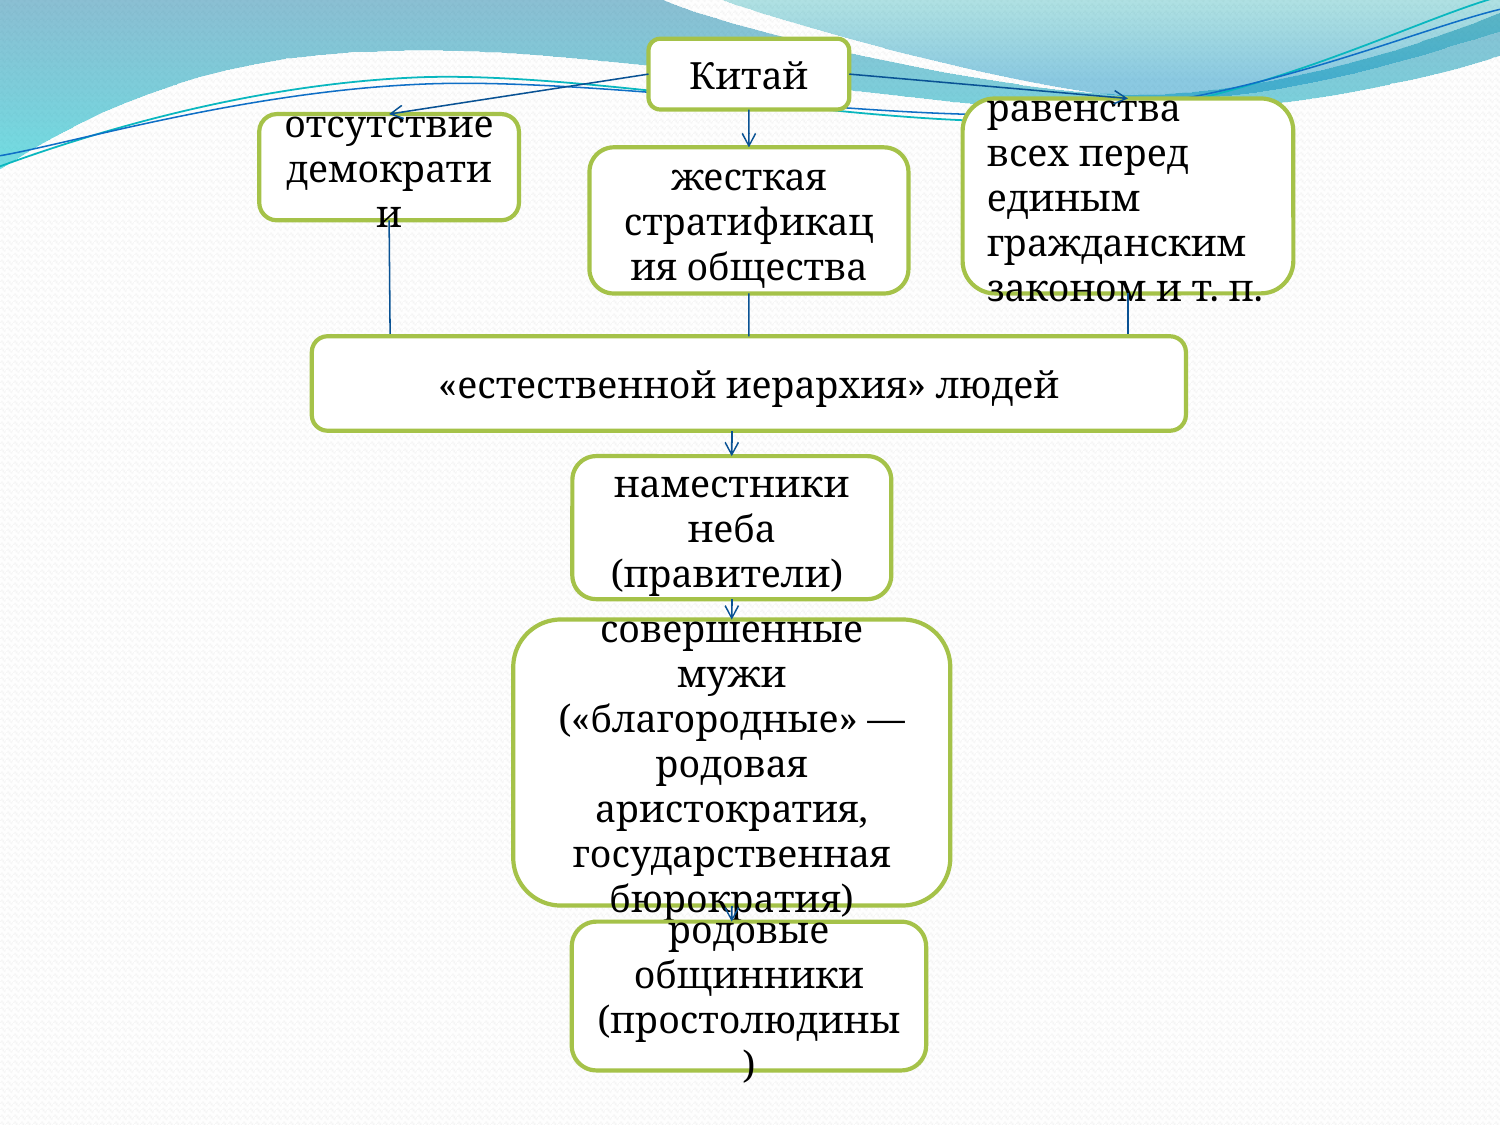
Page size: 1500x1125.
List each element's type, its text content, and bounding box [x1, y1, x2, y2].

text_box совершенные мужи («благородные» — родовая аристократия, государственная бюрократия) [511, 617, 953, 908]
text_box равенства всех перед единым гражданским законом и т. п. [960, 96, 1296, 296]
text_box жесткая стратификация общества [587, 145, 911, 296]
text_box Китай [646, 36, 852, 112]
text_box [849, 73, 1129, 99]
text_box отсутствие демократии [257, 111, 522, 223]
text_box родовые общинники (простолюдины) [569, 919, 929, 1073]
text_box наместники неба (правители) [570, 453, 894, 602]
text_box «естественной иерархия» людей [309, 334, 1189, 433]
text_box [388, 73, 649, 115]
